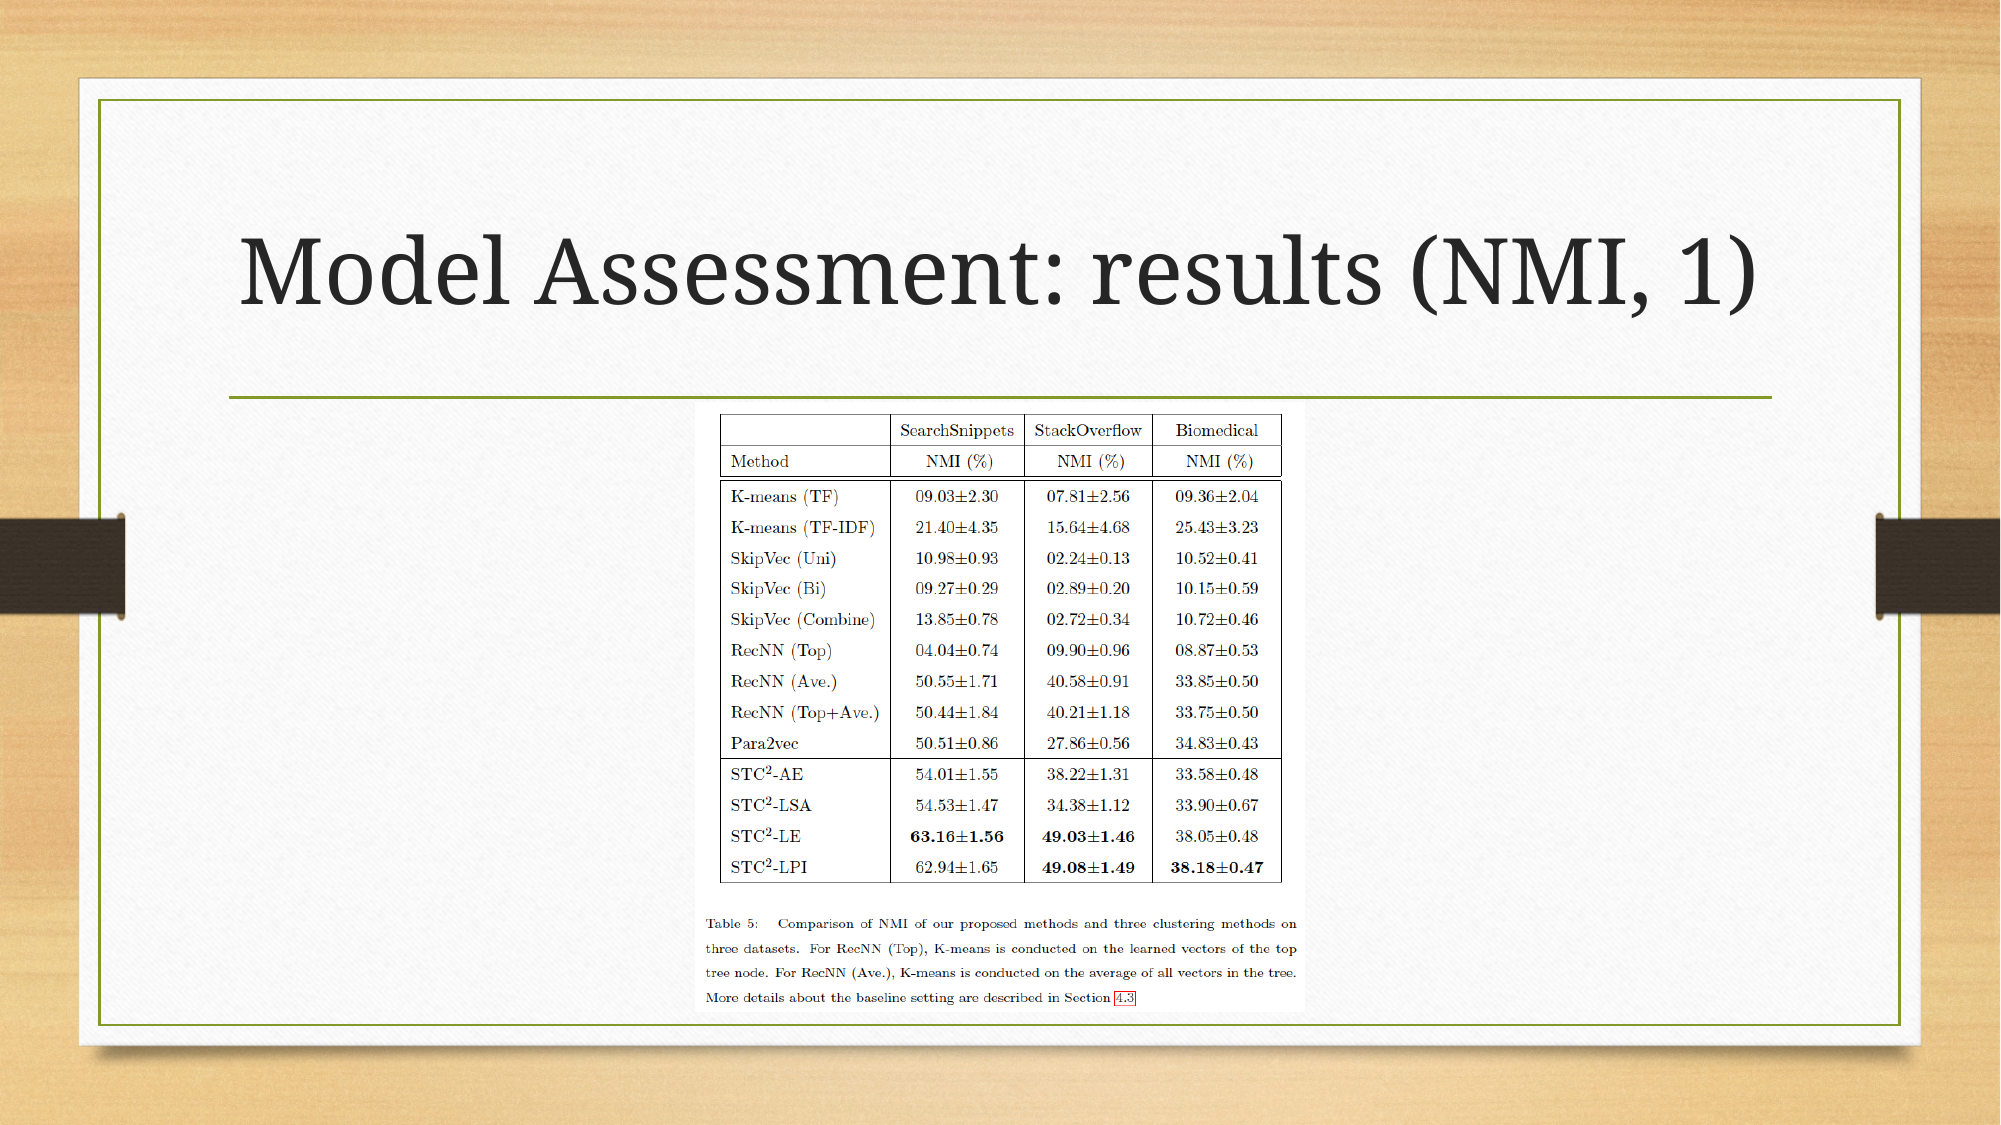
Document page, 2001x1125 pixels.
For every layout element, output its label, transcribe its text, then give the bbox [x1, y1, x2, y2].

title Model Assessment: results (NMI, 1) [212, 161, 1788, 375]
picture [0, 0, 2001, 1125]
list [695, 402, 1305, 1012]
